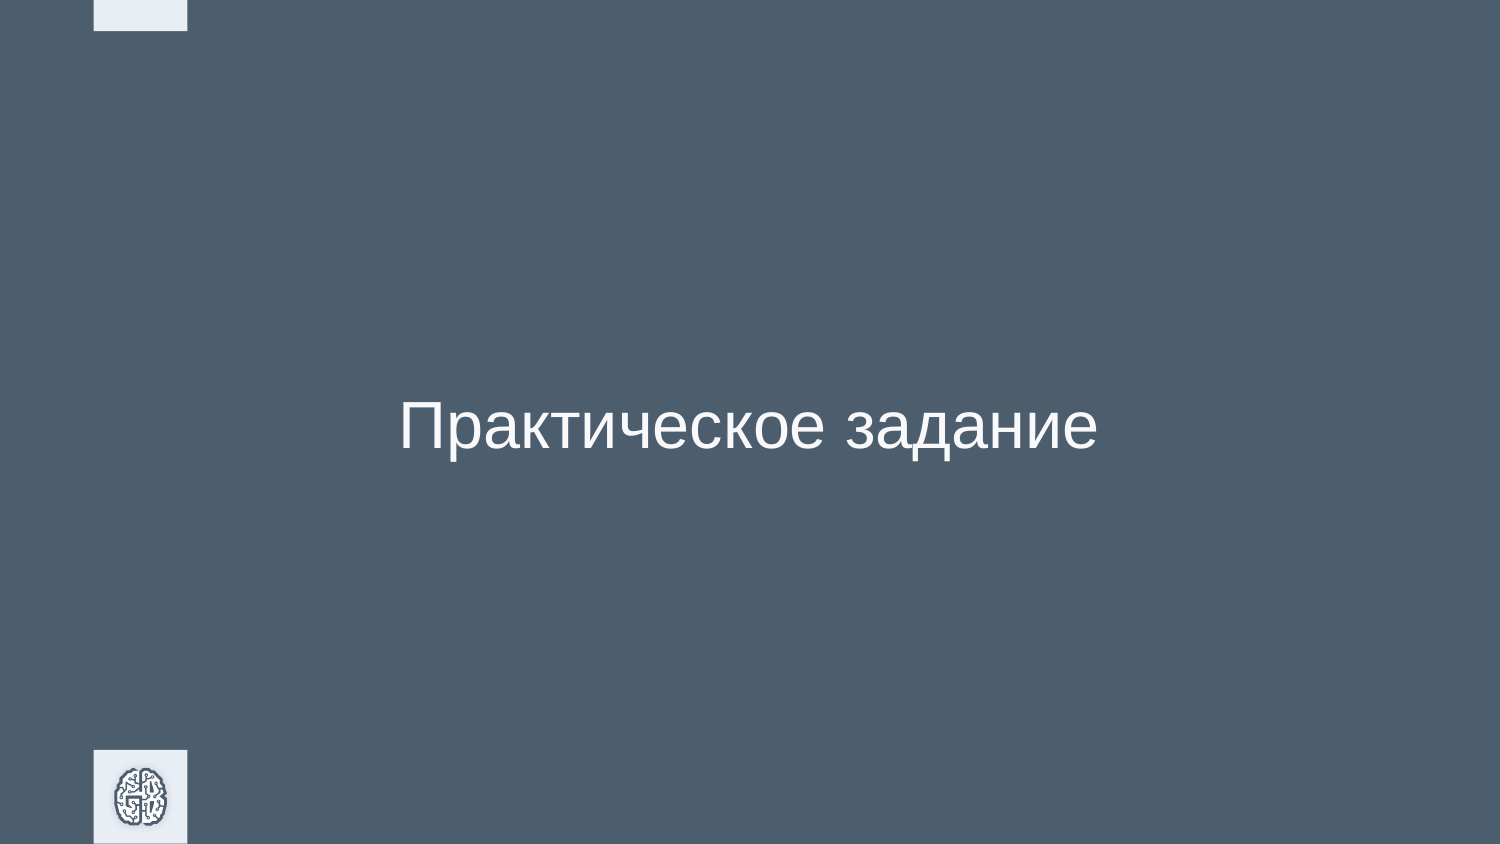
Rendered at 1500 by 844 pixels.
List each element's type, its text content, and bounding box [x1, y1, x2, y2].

text_box Практическое задание [187, 93, 1312, 750]
picture [106, 760, 175, 834]
